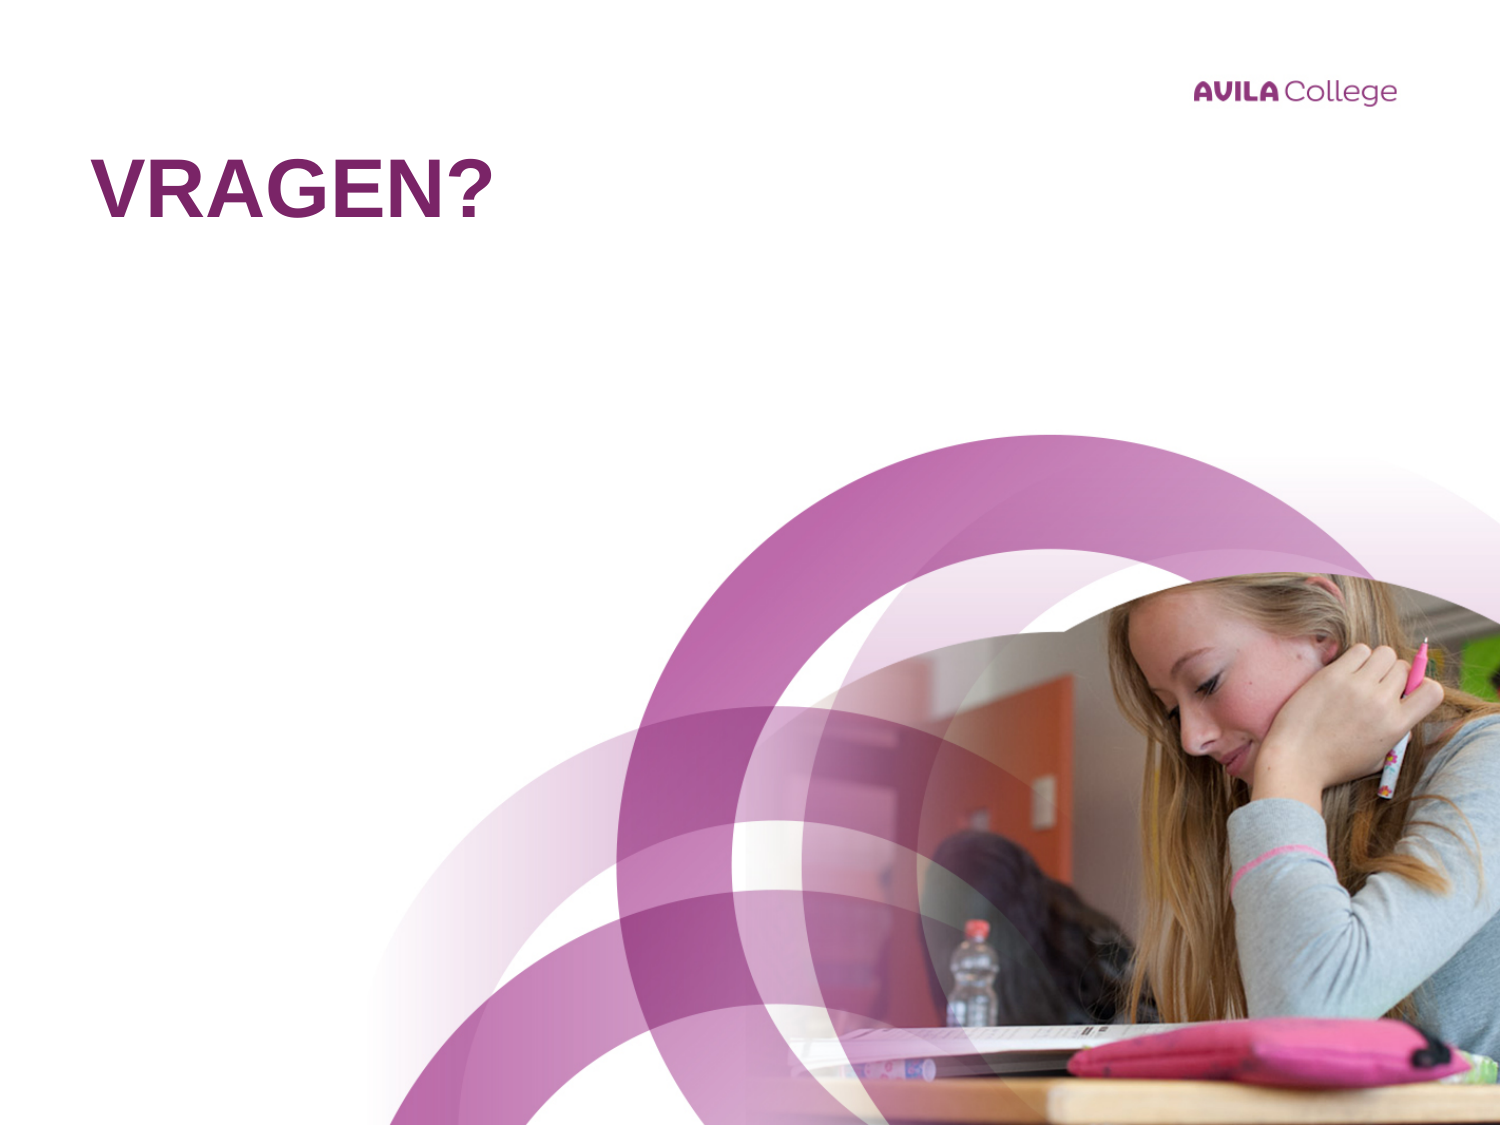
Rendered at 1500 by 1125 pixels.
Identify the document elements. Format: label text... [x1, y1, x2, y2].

picture [0, 0, 1500, 1125]
title VRAGEN? [75, 90, 1286, 278]
